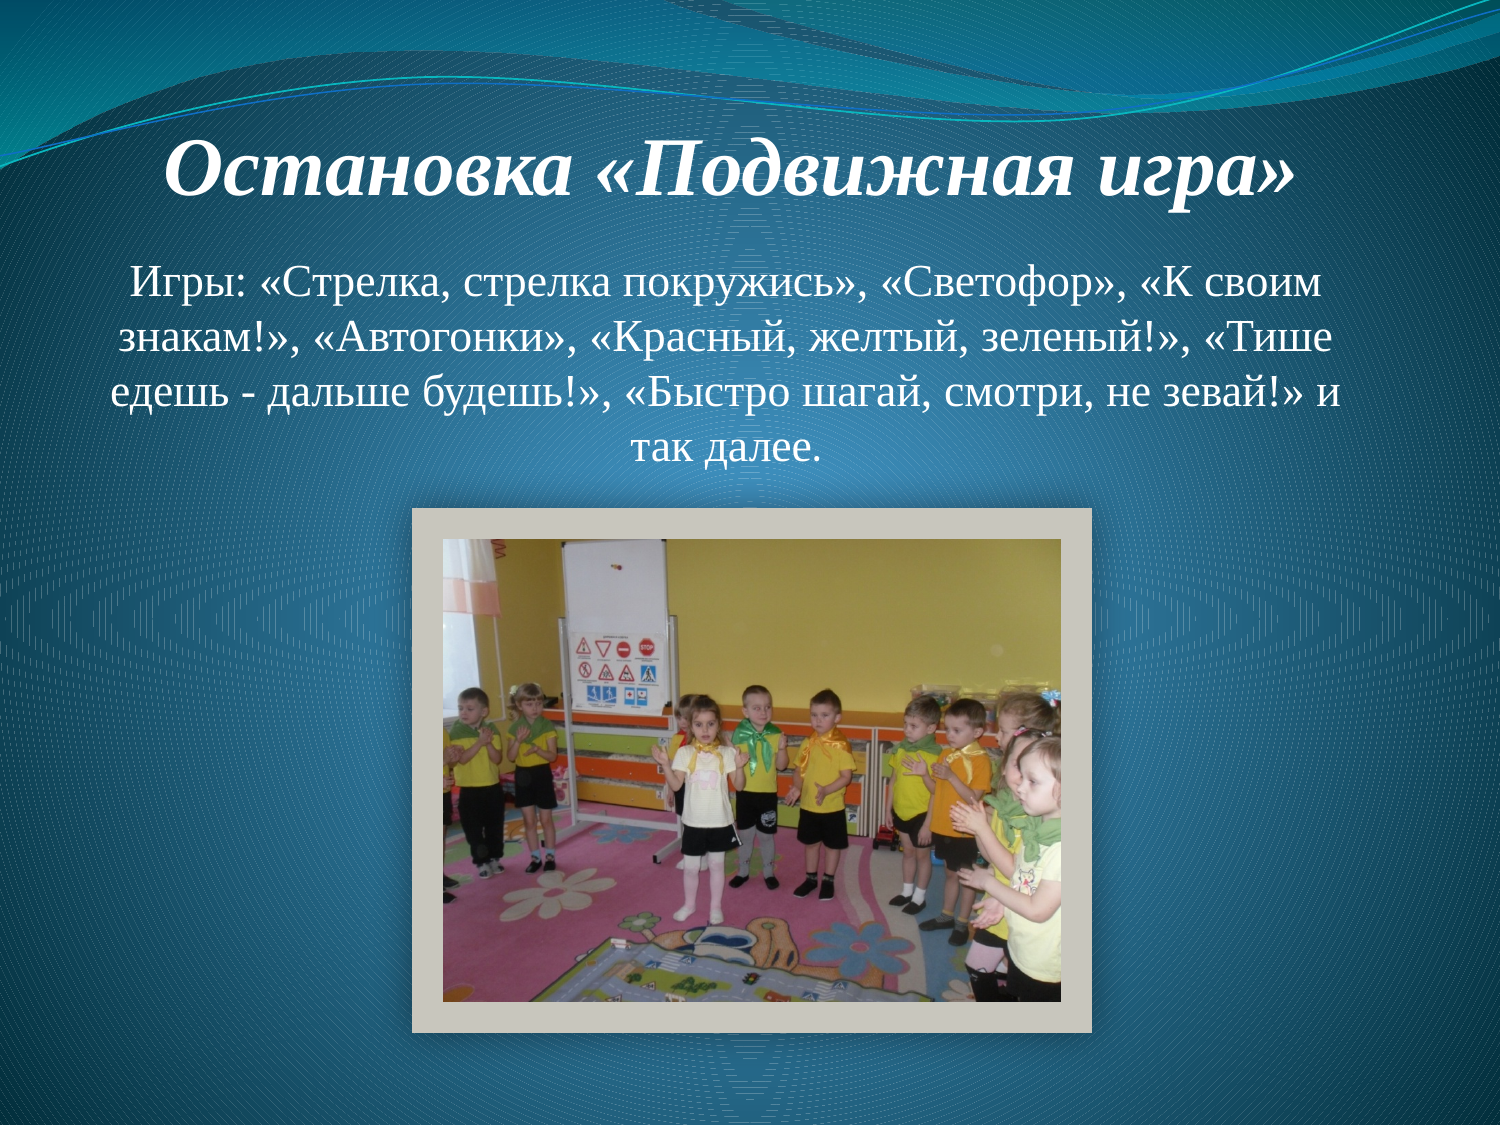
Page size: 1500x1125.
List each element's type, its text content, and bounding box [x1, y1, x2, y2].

picture [442, 538, 1061, 1003]
list Игры: «Стрелка, стрелка покружись», «Светофор», «К своим знакам!», «Автогонки», «Красный, желтый, зеленый!», «Тише едешь - дальше будешь!», «Быстро шагай, смотри, не зевай!» и так далее. [88, 243, 1364, 492]
title Остановка «Подвижная игра» [53, 54, 1411, 213]
